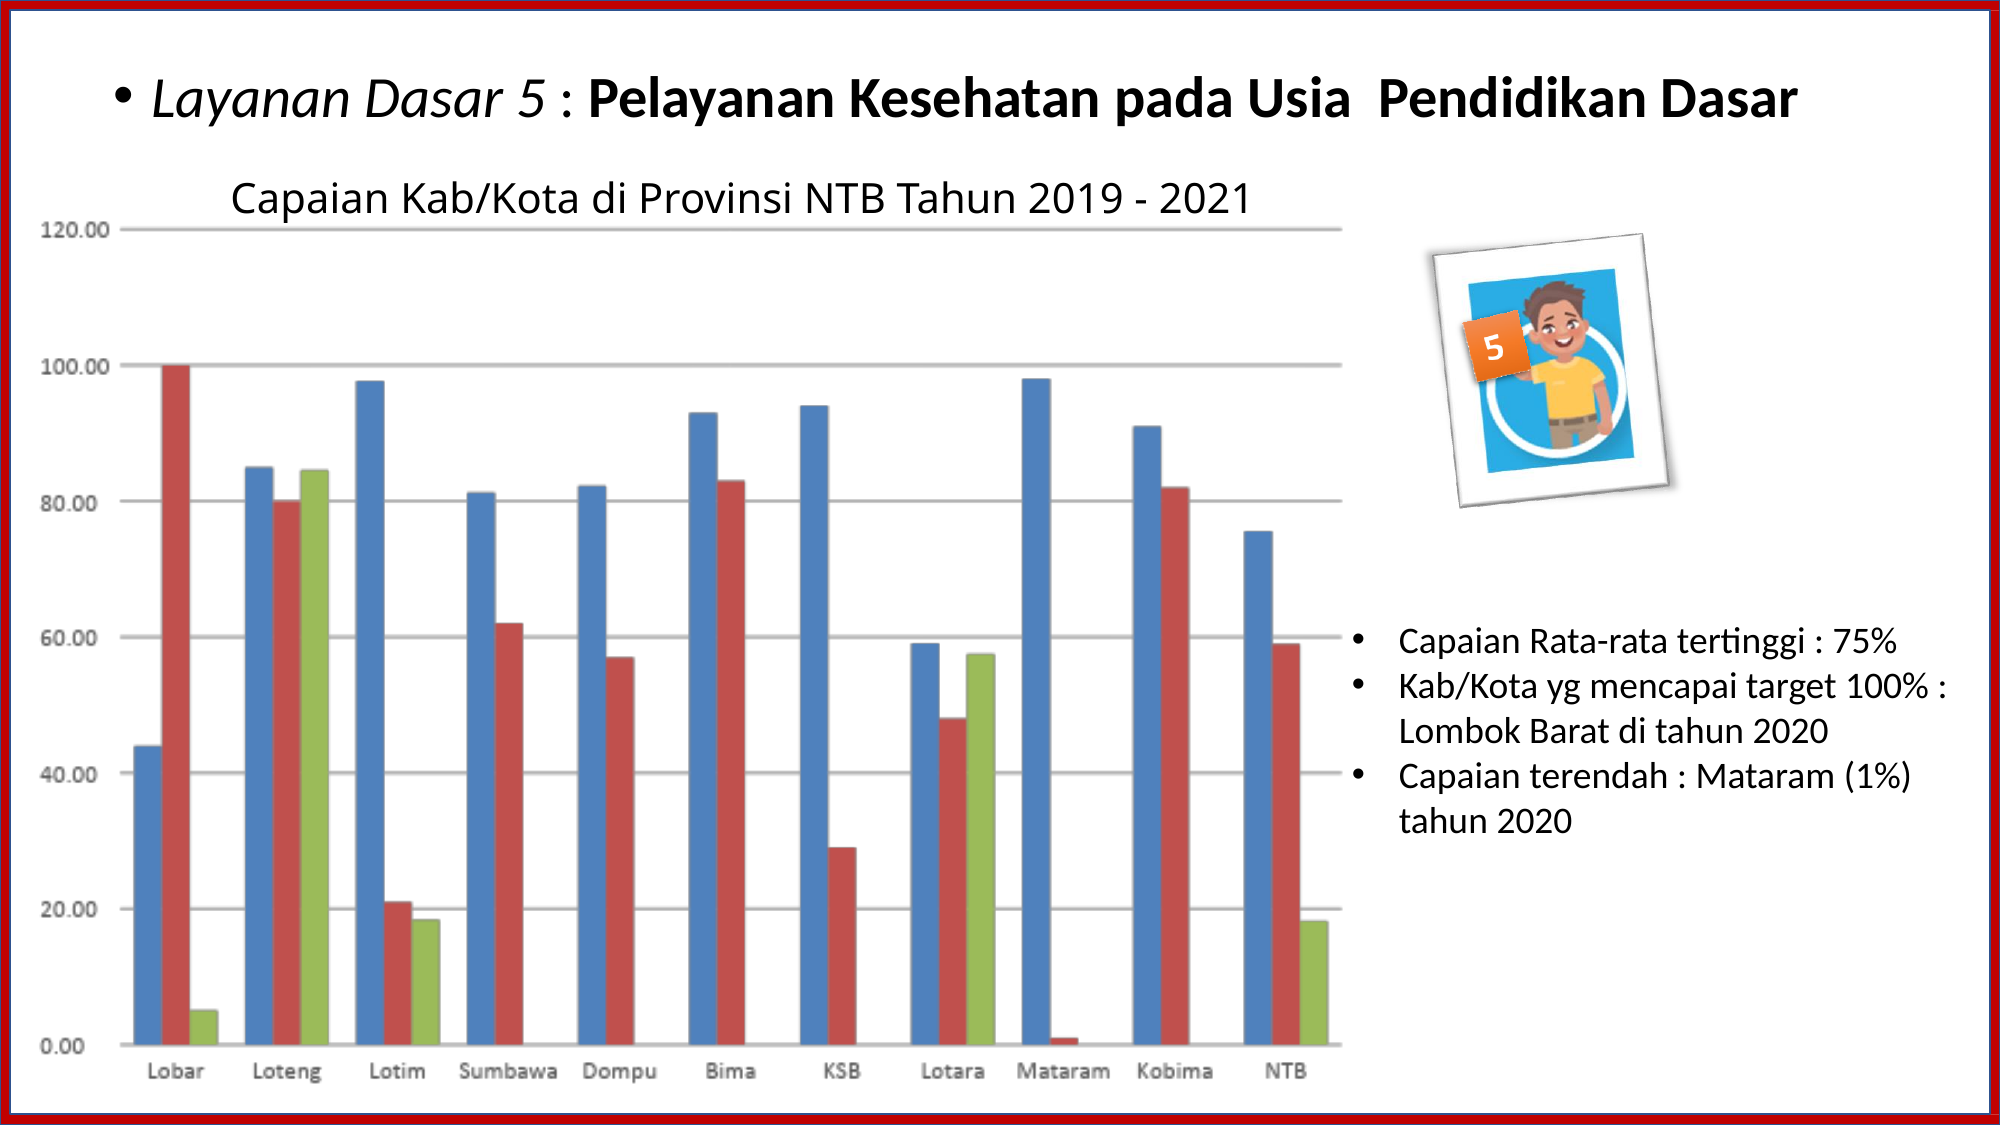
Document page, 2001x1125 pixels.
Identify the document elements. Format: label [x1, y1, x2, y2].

text_box [0, 0, 2000, 1125]
picture [19, 209, 1363, 1107]
